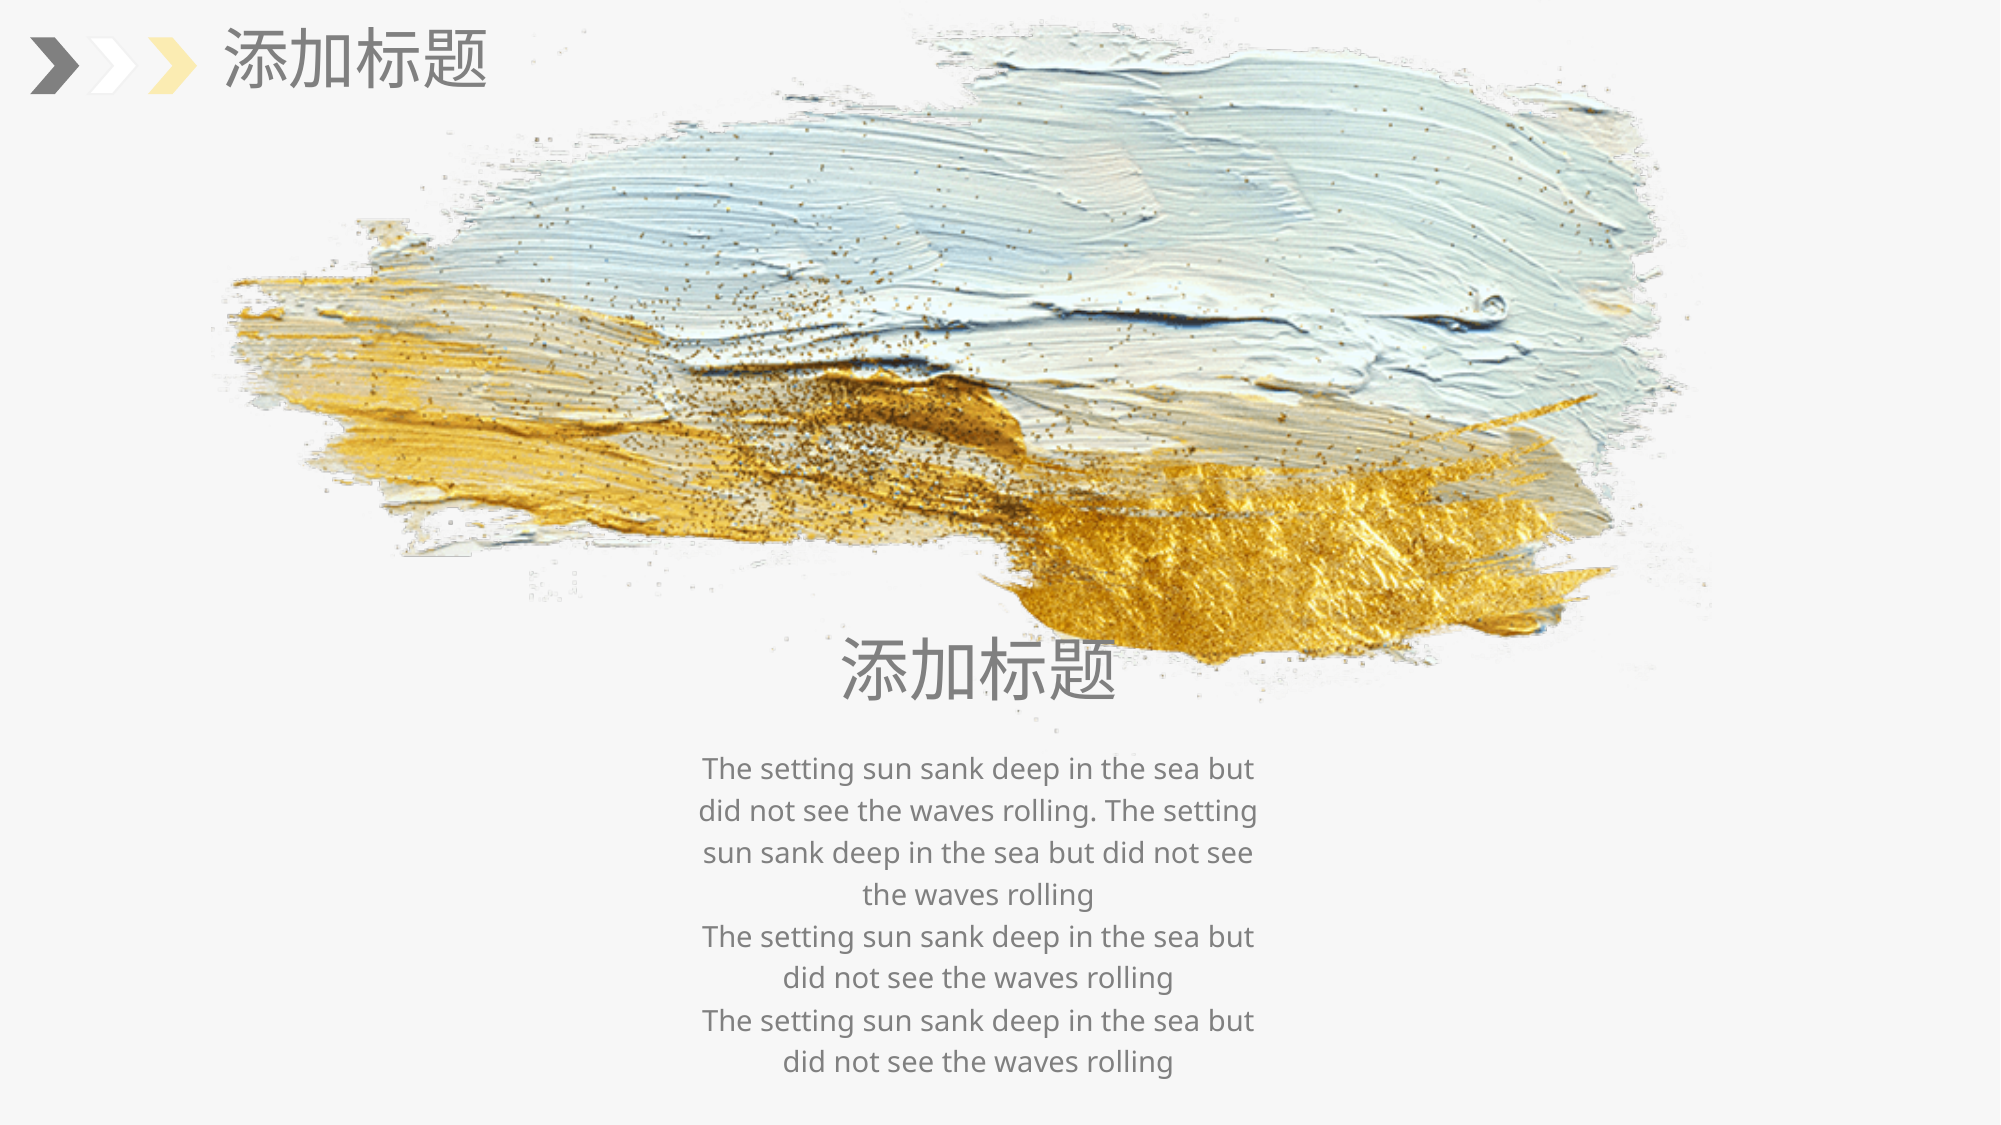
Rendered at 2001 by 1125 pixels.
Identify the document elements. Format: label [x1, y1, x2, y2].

picture [211, 0, 1712, 874]
text_box [666, 618, 1291, 1125]
